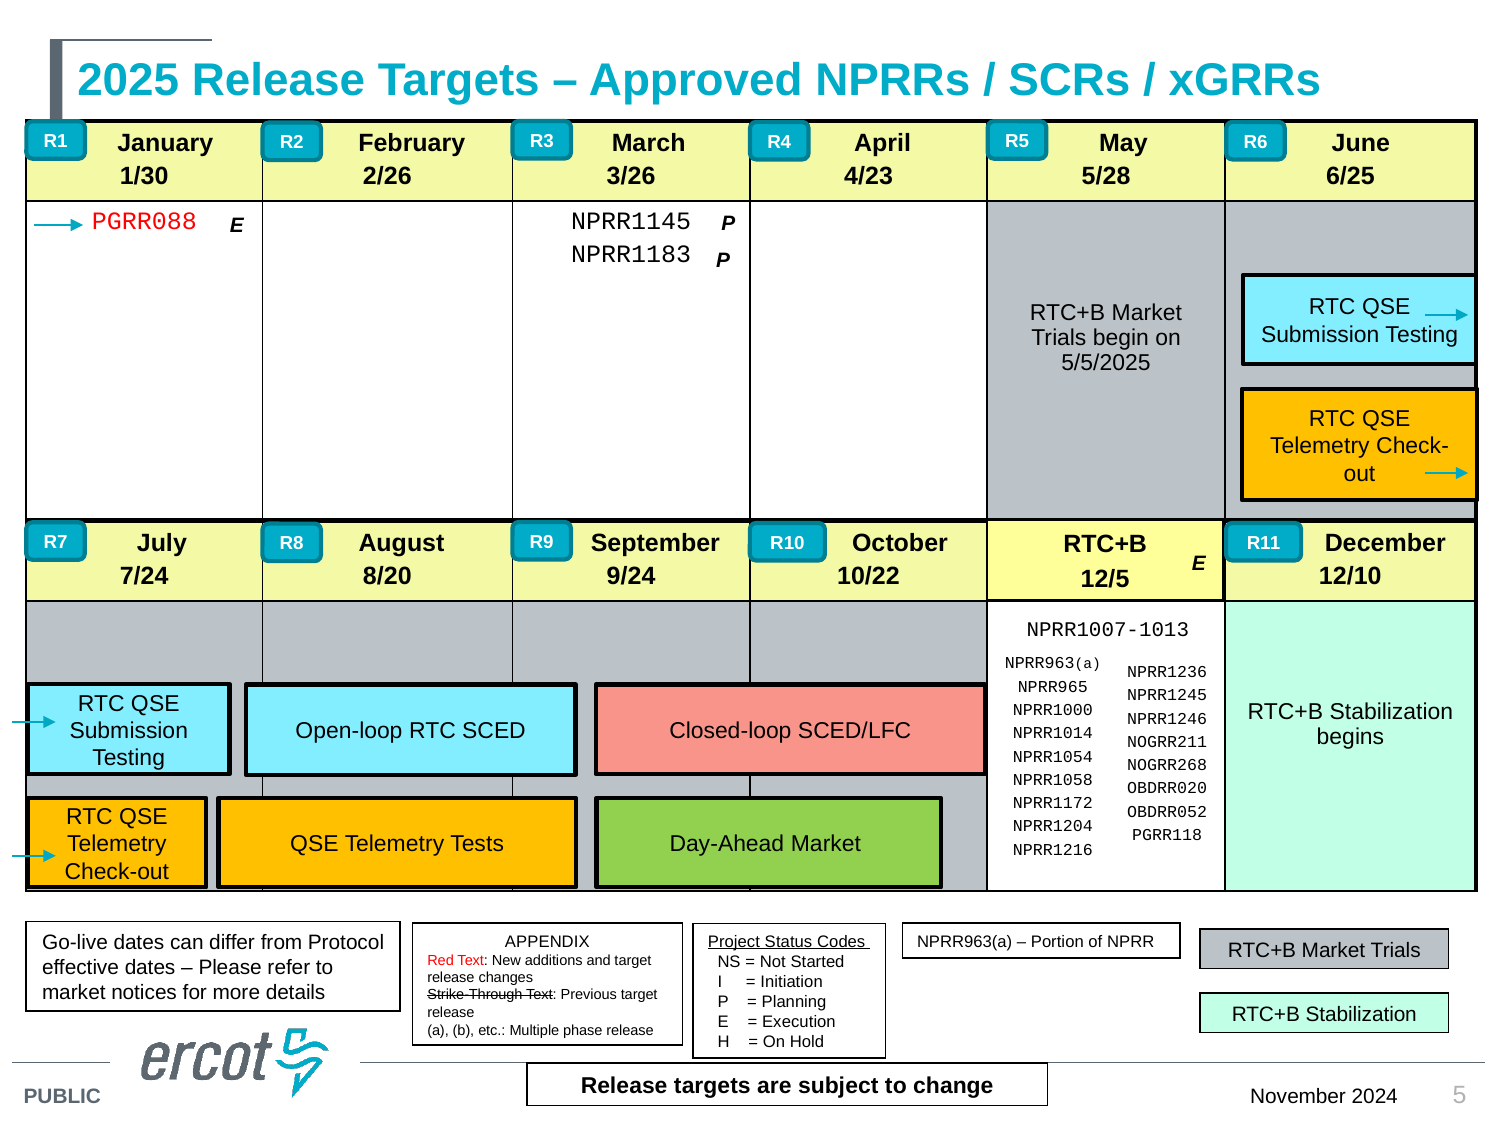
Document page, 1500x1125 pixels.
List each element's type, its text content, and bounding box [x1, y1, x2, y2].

text_box NPRR1236 NPRR1245 NPRR1246 NOGRR211 NOGRR268 OBDRR020 OBDRR052 PGRR118 [1111, 653, 1223, 852]
text_box R1 [24, 119, 88, 161]
text_box RTC QSE Telemetry Check-out [25, 796, 208, 889]
text_box R9 [510, 519, 574, 562]
table_cell [263, 602, 512, 682]
text_box R2 [260, 120, 324, 163]
slide_number 5 [1437, 1076, 1475, 1112]
table_header June 6/25 [1226, 123, 1474, 200]
table_cell [263, 777, 512, 796]
text_box RTC+B Stabilization [1200, 992, 1449, 1033]
table_cell RTC+B Market Trials begin on 5/5/2025 [988, 202, 1224, 518]
text_box RTC QSE Submission Testing [26, 682, 232, 776]
text_box P P [697, 202, 759, 417]
text_box NPRR963(a) – Portion of NPRR [902, 923, 1180, 958]
table_header September 9/24 [513, 523, 749, 600]
table_cell [263, 202, 512, 518]
text_box RTC+B Market Trials [1200, 928, 1449, 969]
text_box R11 [1223, 520, 1304, 563]
table_header March 3/26 [513, 123, 749, 200]
title 2025 Release Targets – Approved NPRRs / SCRs / xGRRs [62, 42, 1363, 114]
picture [137, 1024, 332, 1100]
table_cell [27, 602, 262, 890]
text_box RTC QSE Telemetry Check-out [1240, 387, 1479, 502]
table_cell [1226, 202, 1474, 518]
table_header April 4/23 [751, 123, 986, 200]
text_box R8 [260, 521, 324, 564]
table_cell [751, 602, 986, 682]
text_box Day-Ahead Market [594, 796, 943, 889]
text_box RTC QSE Submission Testing [1241, 273, 1478, 366]
table_cell NPRR1145 NPRR1183 [513, 202, 749, 518]
text_box Release targets are subject to change [527, 1063, 1048, 1106]
table_header December 12/10 [1226, 523, 1474, 600]
table_cell [988, 602, 1224, 890]
text_box QSE Telemetry Tests [216, 796, 578, 889]
table_cell PGRR088 [27, 202, 262, 518]
text_box Go-live dates can differ from Protocol effective dates – Please refer to market notices for more details [26, 921, 400, 1012]
text_box E [1164, 541, 1233, 582]
table_header August 8/20 [263, 523, 512, 600]
text_box R3 [510, 118, 574, 161]
text_box R7 [24, 520, 87, 562]
text_box R10 [747, 520, 827, 563]
text_box Open-loop RTC SCED [244, 682, 578, 777]
text_box R6 [1224, 119, 1287, 162]
text_box Project Status Codes NS = Not Started I = Initiation P = Planning E = Execution H = On Hold [693, 923, 886, 1058]
table_header January 1/30 [27, 123, 262, 200]
text_box E [206, 203, 267, 419]
text_box NPRR1007-1013 [996, 608, 1220, 649]
table_header February 2/26 [263, 123, 512, 200]
text_box Closed-loop SCED/LFC [594, 682, 987, 776]
text_box R5 [985, 119, 1049, 161]
table_cell [513, 602, 749, 890]
table_cell [751, 202, 986, 518]
text_box RTC+B 12/5 [987, 520, 1223, 601]
text_box R4 [747, 119, 811, 162]
table_cell [751, 776, 986, 890]
table_header May 5/28 [988, 123, 1224, 200]
text_box APPENDIX Red Text: New additions and target release changes Strike-Through Text: Previous target release (a), (b), etc.: Multiple phase release [412, 923, 683, 1046]
table_header July 7/24 [27, 523, 262, 600]
table_cell RTC+B Stabilization begins [1226, 602, 1474, 890]
table_header October 10/22 [751, 523, 986, 600]
text_box NPRR963(a) NPRR965 NPRR1000 NPRR1014 NPRR1054 NPRR1058 NPRR1172 NPRR1204 NPRR1216 [989, 644, 1116, 866]
